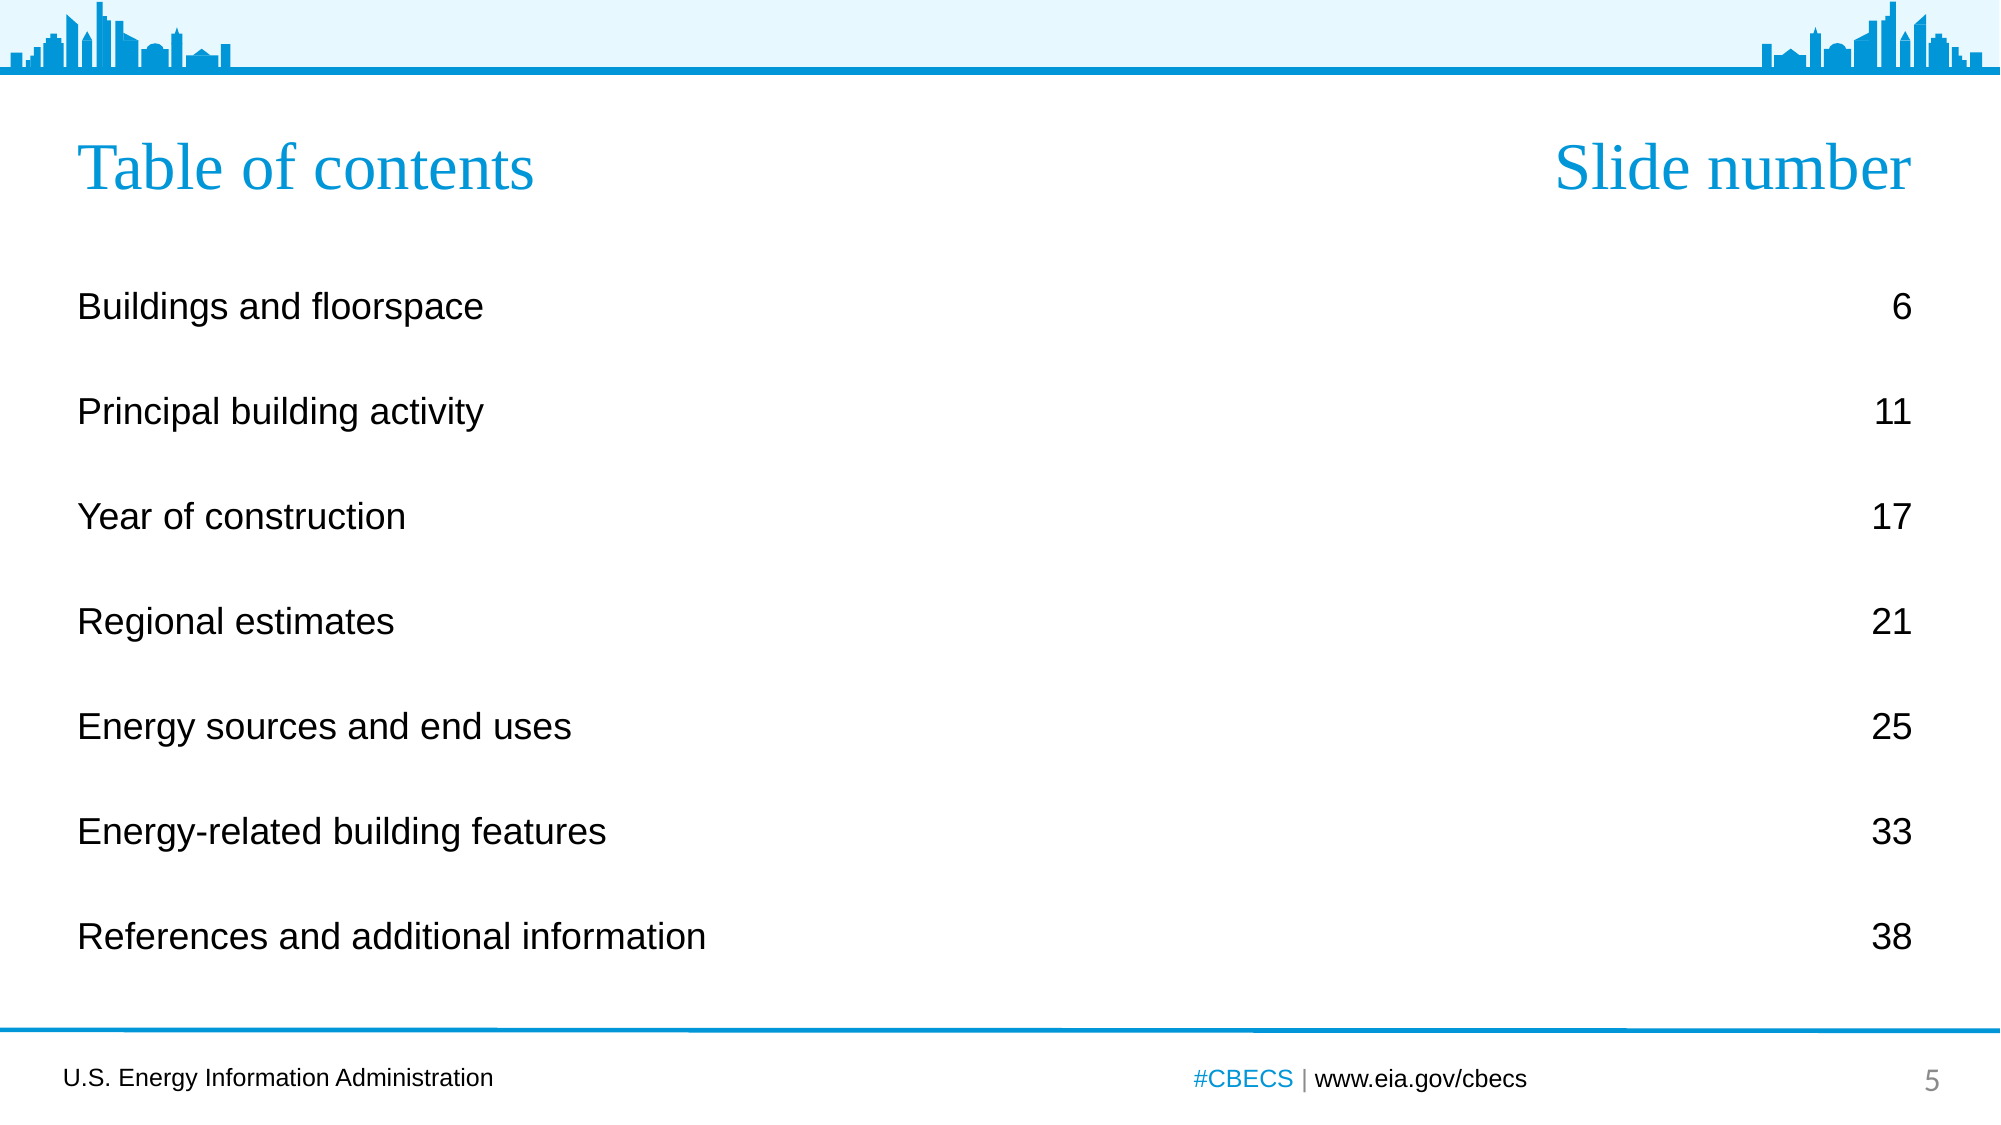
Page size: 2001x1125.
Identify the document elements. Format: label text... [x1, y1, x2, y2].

table_cell Year of construction [50, 482, 1254, 587]
table_cell Energy sources and end uses [50, 692, 1254, 797]
table_cell 11 [1254, 377, 1940, 482]
table_cell 33 [1254, 797, 1940, 902]
table_cell 21 [1254, 587, 1940, 692]
table_header Slide number [1254, 116, 1940, 272]
table_cell Buildings and floorspace [50, 272, 1254, 377]
table_header Table of contents [50, 116, 1254, 272]
table_cell Energy-related building features [50, 797, 1254, 902]
table_cell References and additional information [50, 902, 1254, 1007]
table_cell Regional estimates [50, 587, 1254, 692]
footer #CBECS | www.eia.gov/cbecs [1023, 1047, 1699, 1107]
table_cell 38 [1254, 902, 1940, 1007]
table_cell 6 [1254, 272, 1940, 377]
table_cell 17 [1254, 482, 1940, 587]
table_cell 25 [1254, 692, 1940, 797]
table_cell Principal building activity [50, 377, 1254, 482]
slide_number 5 [1886, 1048, 1978, 1109]
